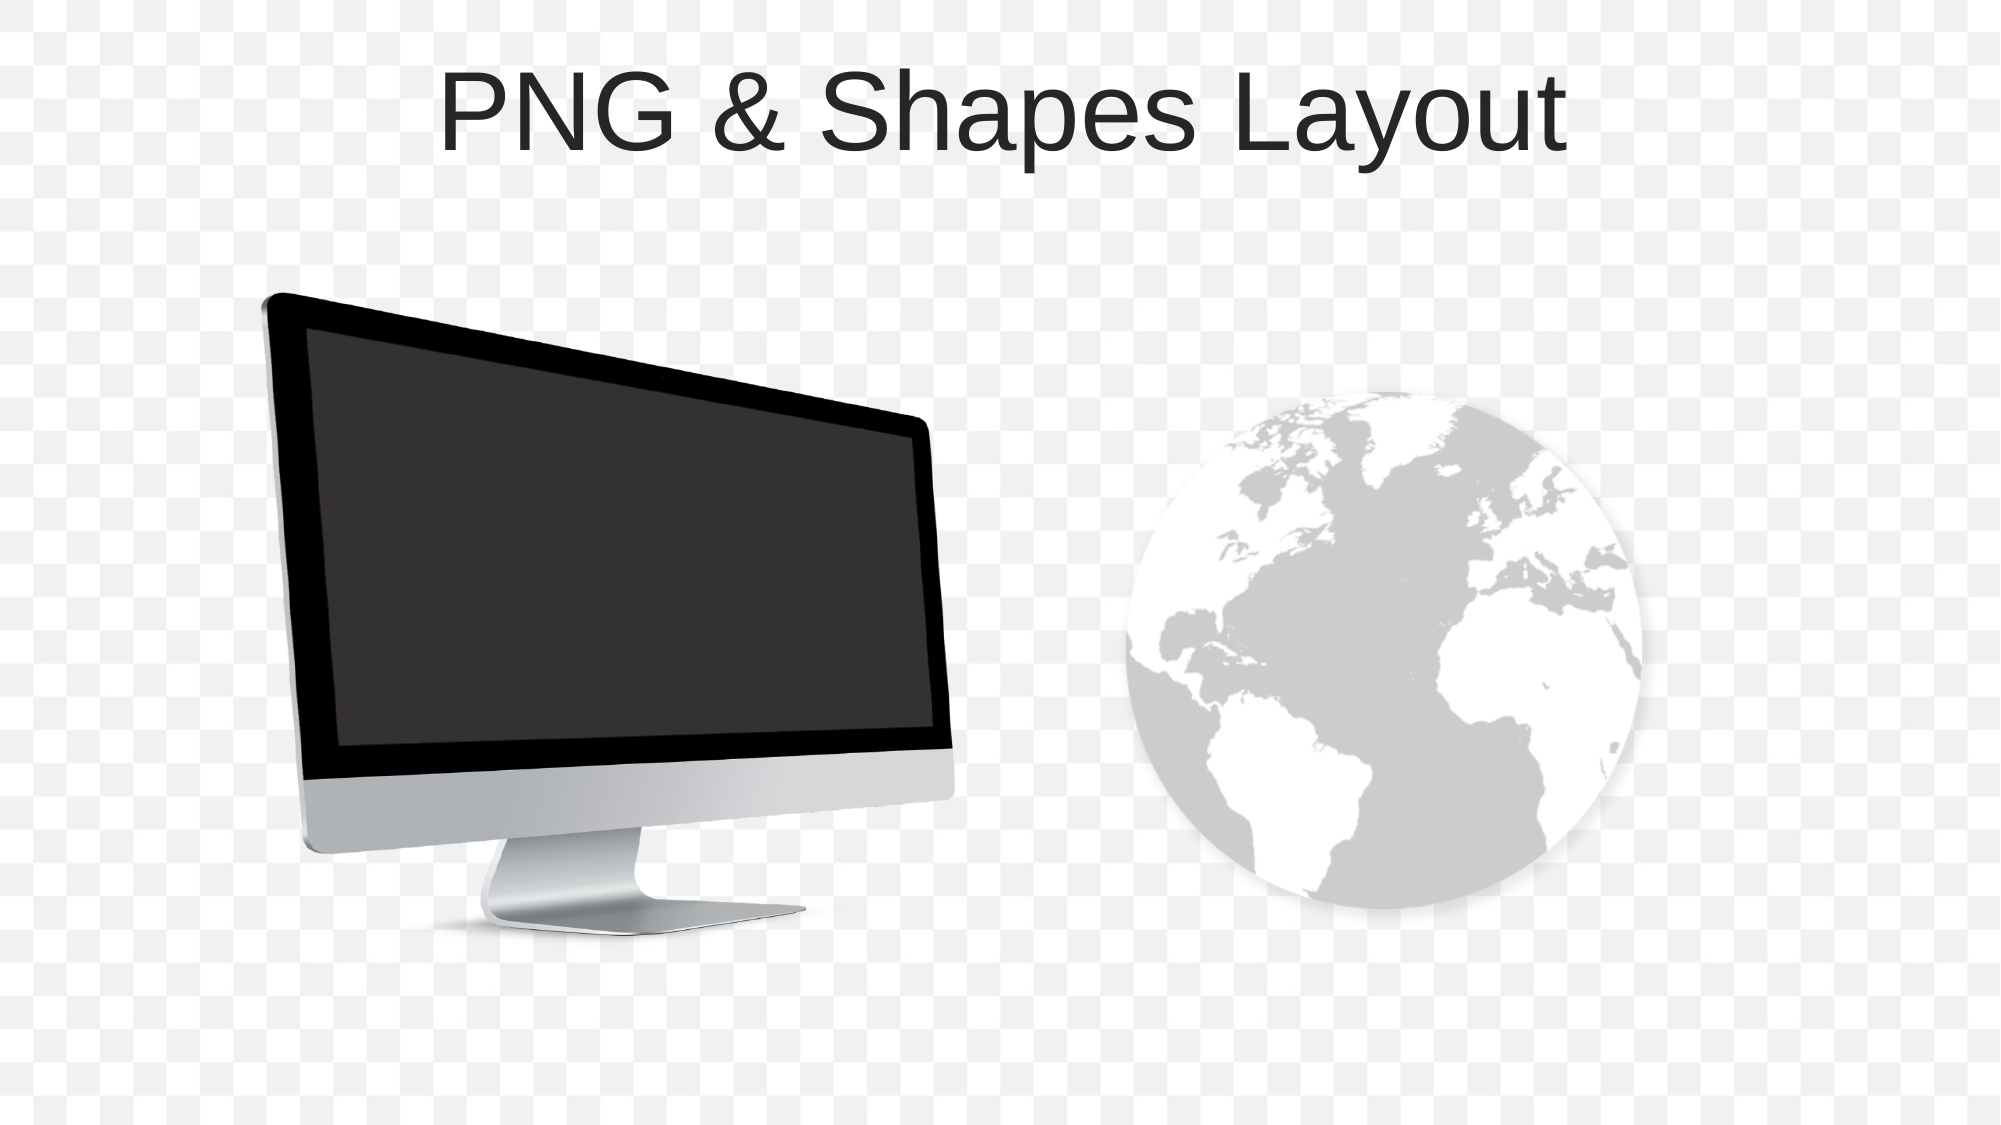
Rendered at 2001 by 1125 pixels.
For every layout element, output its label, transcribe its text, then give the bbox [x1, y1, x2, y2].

list PNG & Shapes Layout [53, 54, 1952, 174]
picture [0, 0, 2001, 1125]
